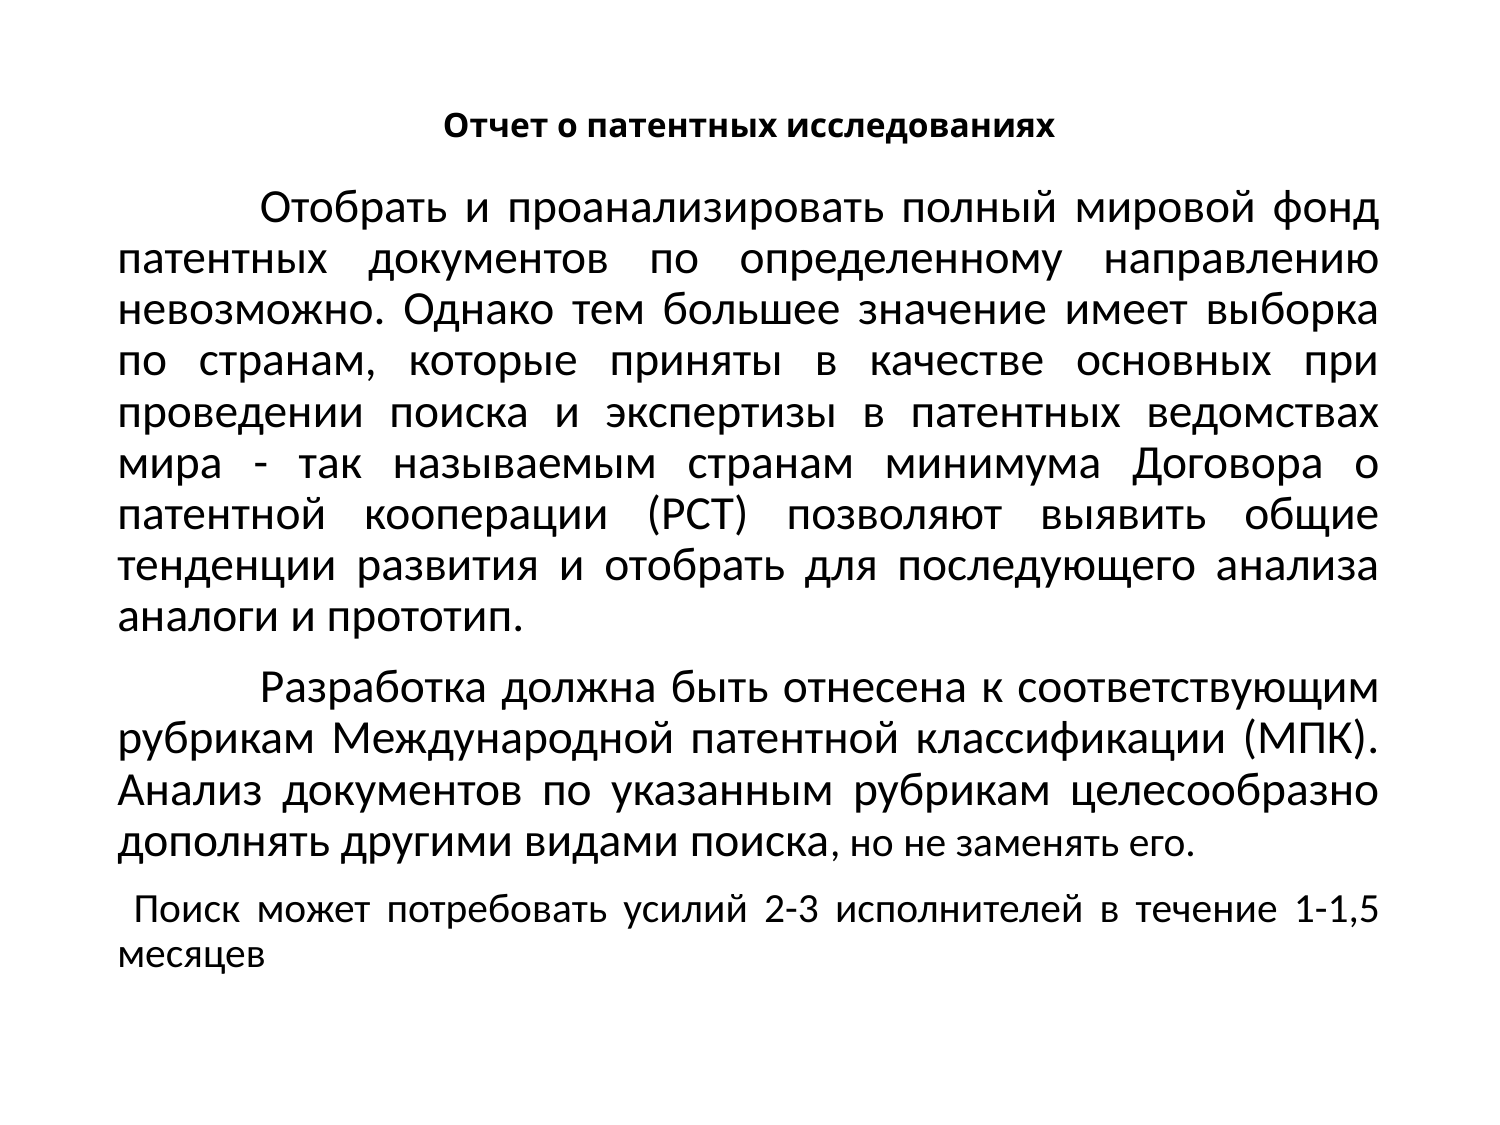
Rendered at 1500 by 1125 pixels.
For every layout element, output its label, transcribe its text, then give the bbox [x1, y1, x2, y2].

title Отчет о патентных исследованиях [102, 100, 1397, 153]
list Отобрать и проанализировать полный мировой фонд патентных документов по определенному направлению невозможно. Однако тем большее значение имеет выборка по странам, которые приняты в качестве основных при проведении поиска и экспертизы в патентных ведомствах мира - так называемым странам минимума Договора о патентной кооперации (РСТ) позволяют выявить общие тенденции развития и отобрать для последующего анализа аналоги и прототип. Разработка должна быть отнесена к соответствующим рубрикам Международной патентной классификации (МПК). Анализ документов по указанным рубрикам целесообразно дополнять другими видами поиска, но не заменять его. Поиск может потребовать усилий 2-3 исполнителей в течение 1-1,5 месяцев [102, 173, 1397, 999]
